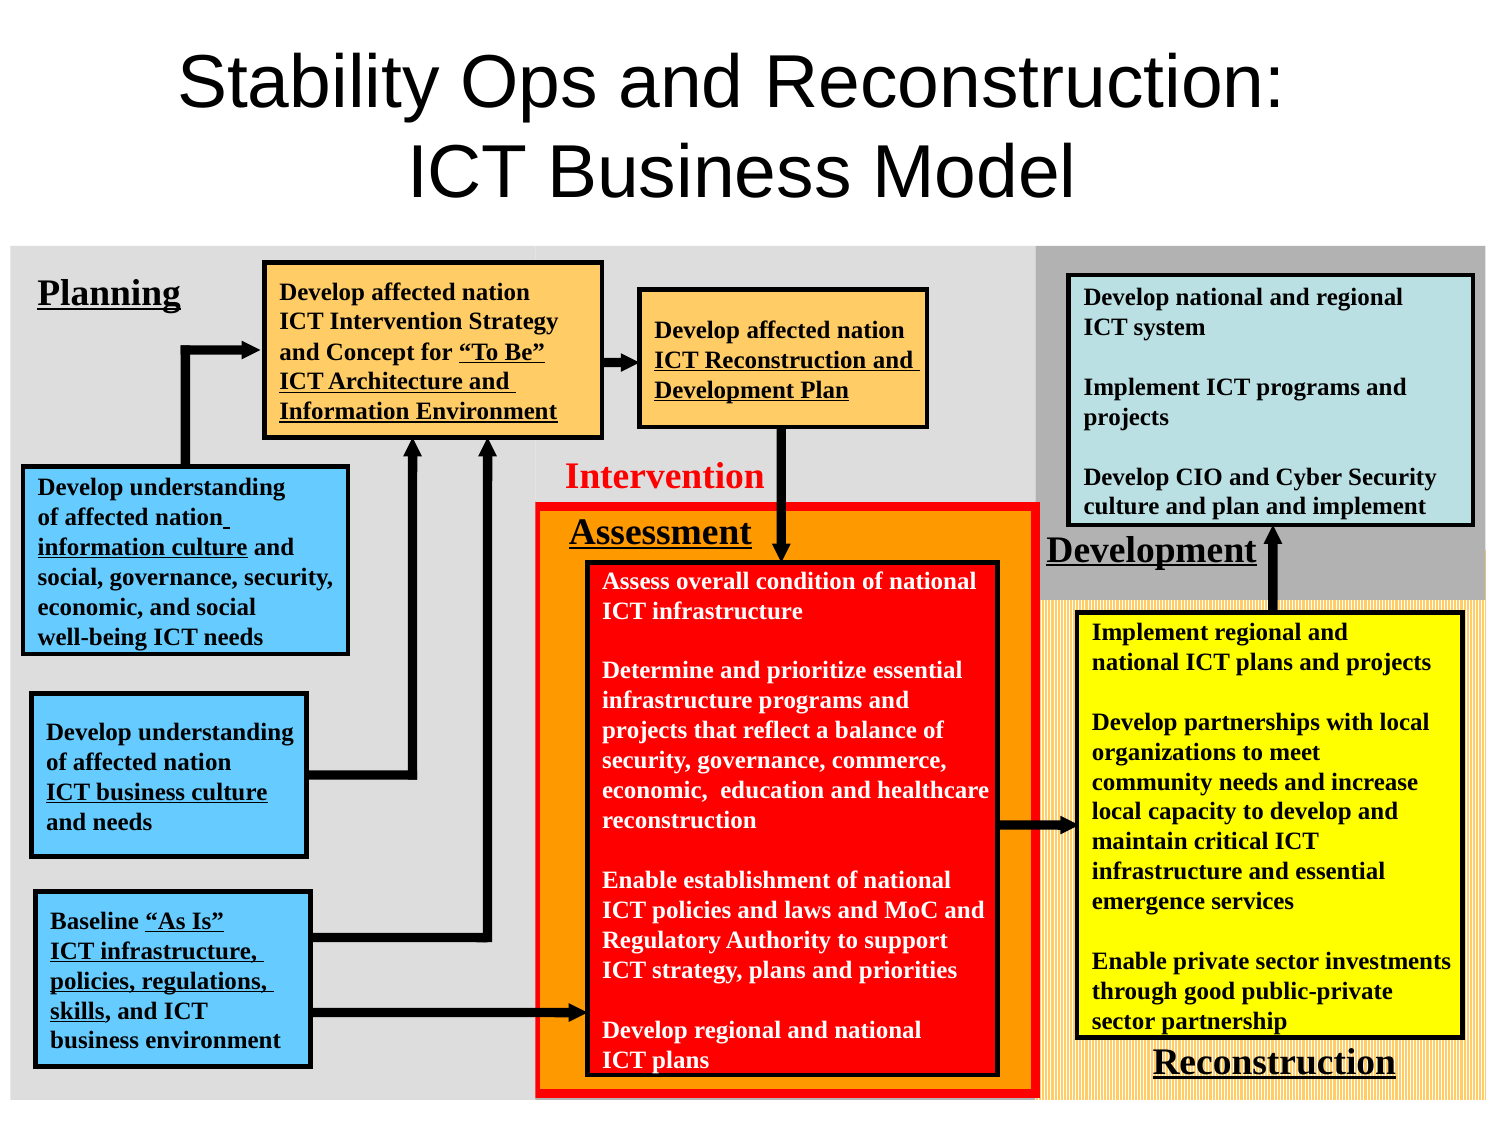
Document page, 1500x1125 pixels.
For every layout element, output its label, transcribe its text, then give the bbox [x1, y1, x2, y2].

text_box Stability Ops and Reconstruction: ICT Business Model [162, 24, 1322, 220]
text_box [10, 245, 1486, 1101]
